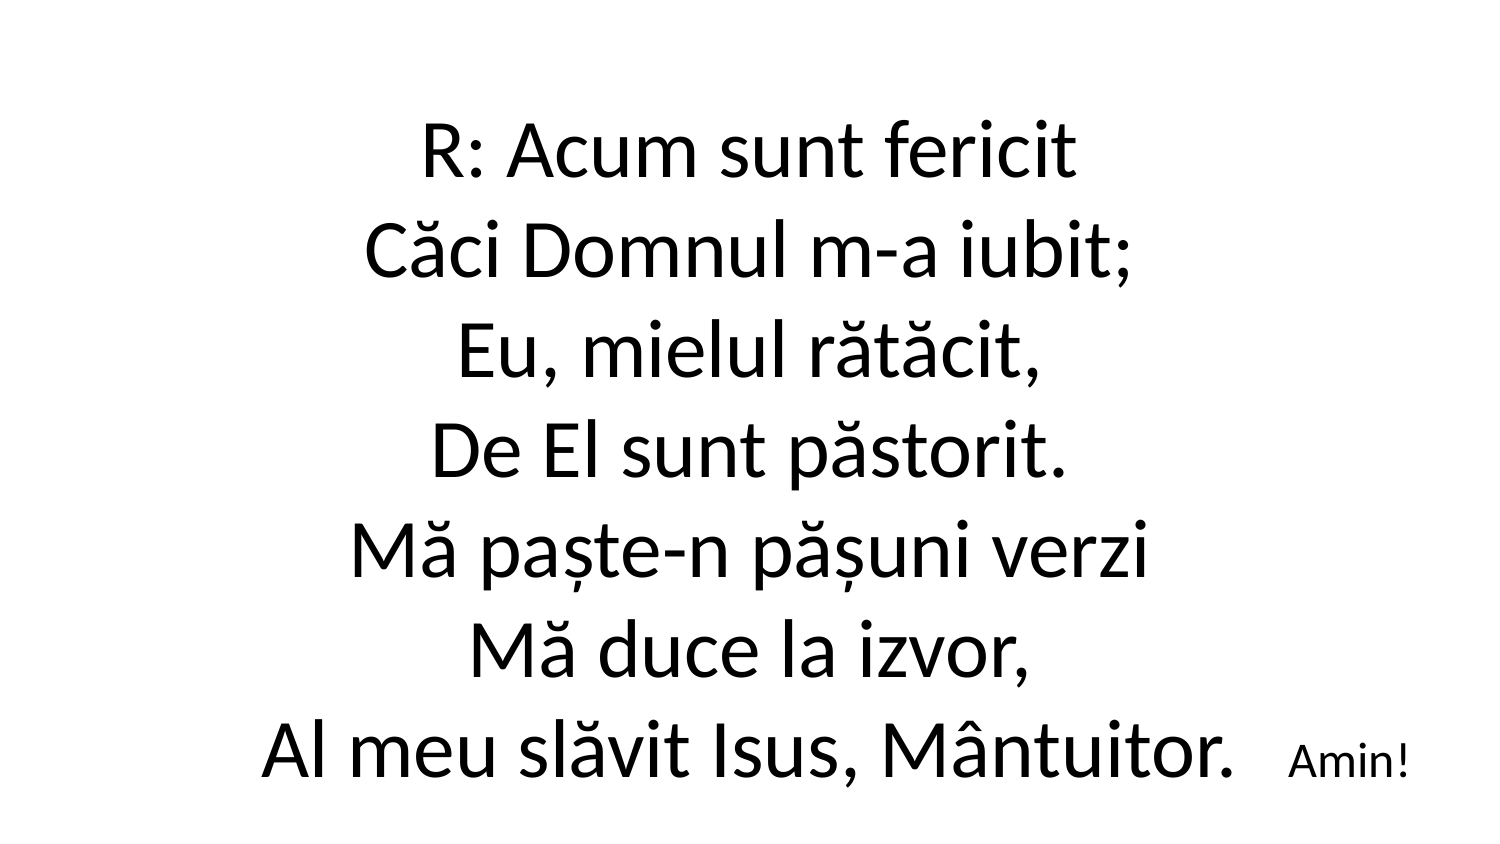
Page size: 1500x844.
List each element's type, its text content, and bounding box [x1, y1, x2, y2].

text_box R: Acum sunt fericit Căci Domnul m-a iubit; Eu, mielul rătăcit, De El sunt păstorit. Mă paște-n pășuni verzi Mă duce la izvor, Al meu slăvit Isus, Mântuitor. [246, 42, 1254, 802]
text_box Amin! [1273, 674, 1427, 795]
